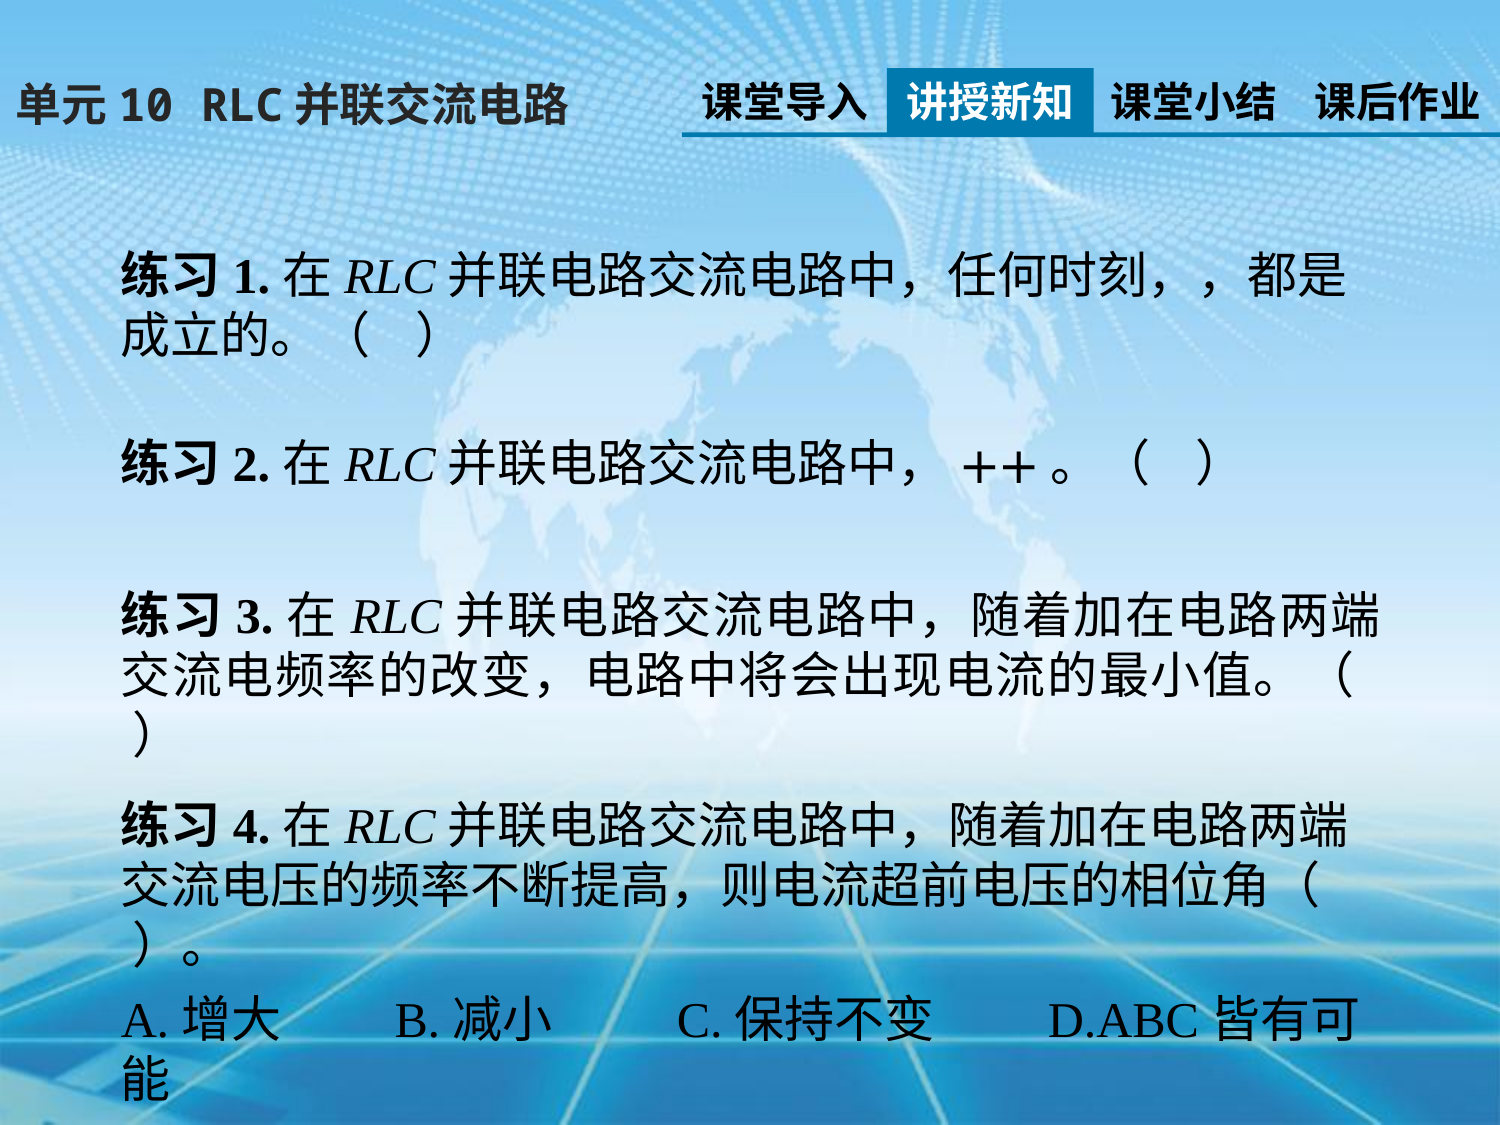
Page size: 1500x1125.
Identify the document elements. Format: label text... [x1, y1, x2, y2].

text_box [1, 67, 1500, 139]
text_box 练习4.在RLC并联电路交流电路中，随着加在电路两端交流电压的频率不断提高，则电流超前电压的相位角（ ）。 A.增大 B.减小 C.保持不变 D.ABC皆有可能 [106, 785, 1389, 1116]
text_box 练习3.在RLC并联电路交流电路中，随着加在电路两端交流电频率的改变，电路中将会出现电流的最小值。（ ） [105, 575, 1397, 771]
picture [0, 0, 1500, 1125]
